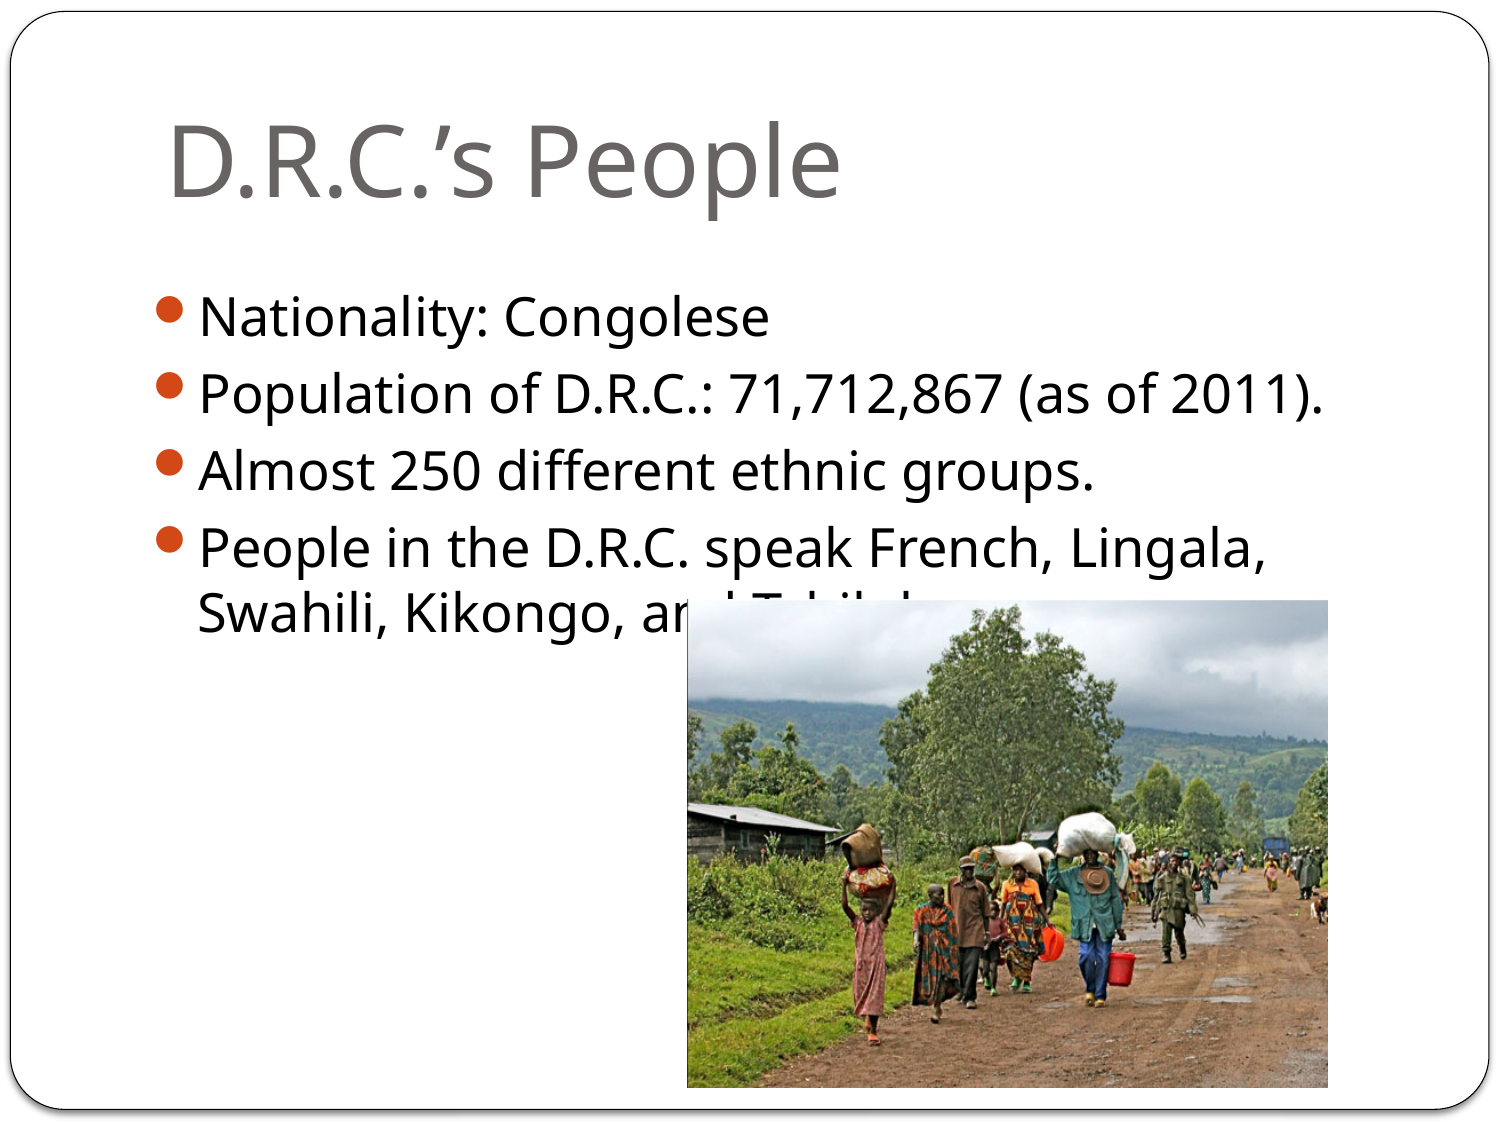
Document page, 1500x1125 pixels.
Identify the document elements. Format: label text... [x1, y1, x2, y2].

title D.R.C.’s People [149, 44, 1426, 233]
list Nationality: Congolese Population of D.R.C.: 71,712,867 (as of 2011). Almost 250 different ethnic groups. People in the D.R.C. speak French, Lingala, Swahili, Kikongo, and Tshiluba. [137, 274, 1413, 1026]
picture [687, 599, 1329, 1088]
